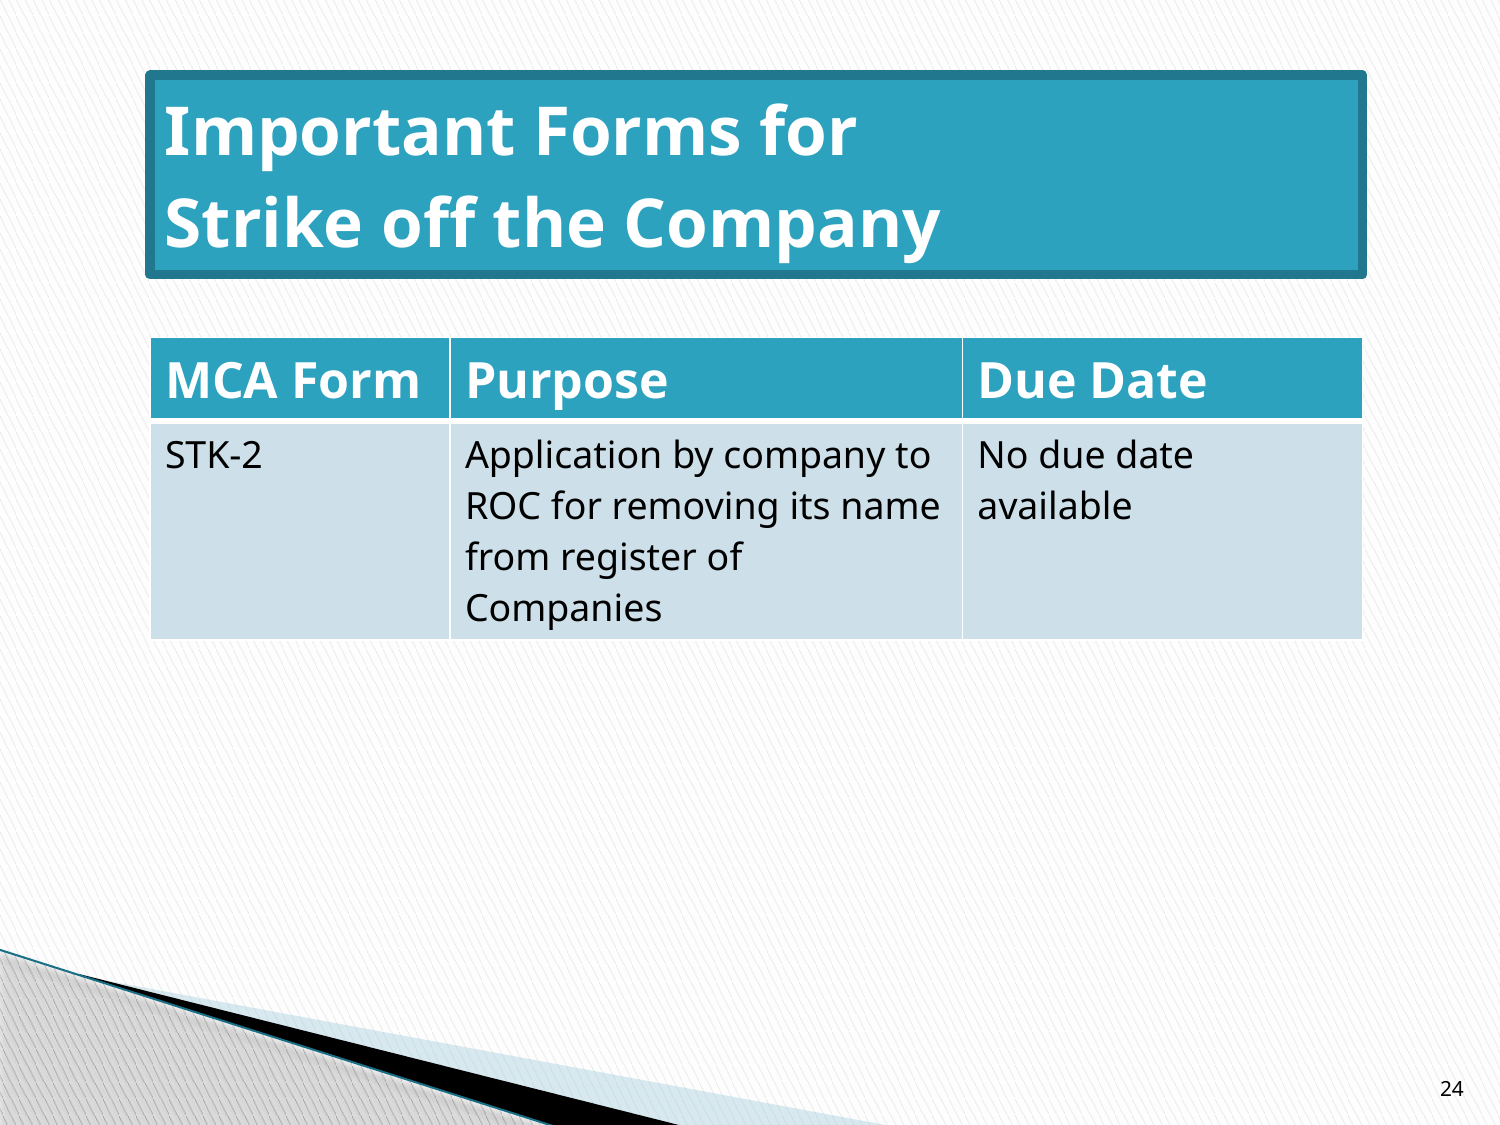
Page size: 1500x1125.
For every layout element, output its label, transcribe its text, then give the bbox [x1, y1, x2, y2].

table_cell Application by company to ROC for removing its name from register of Companies [451, 424, 962, 639]
table_header Purpose [451, 338, 962, 418]
table_cell STK-2 [151, 424, 449, 639]
title Important Forms for Strike off the Company [145, 70, 1367, 279]
table_header Due Date [963, 338, 1362, 418]
table_header MCA Form [151, 338, 449, 418]
slide_number 24 [1418, 1051, 1479, 1112]
table_cell No due date available [963, 424, 1362, 639]
